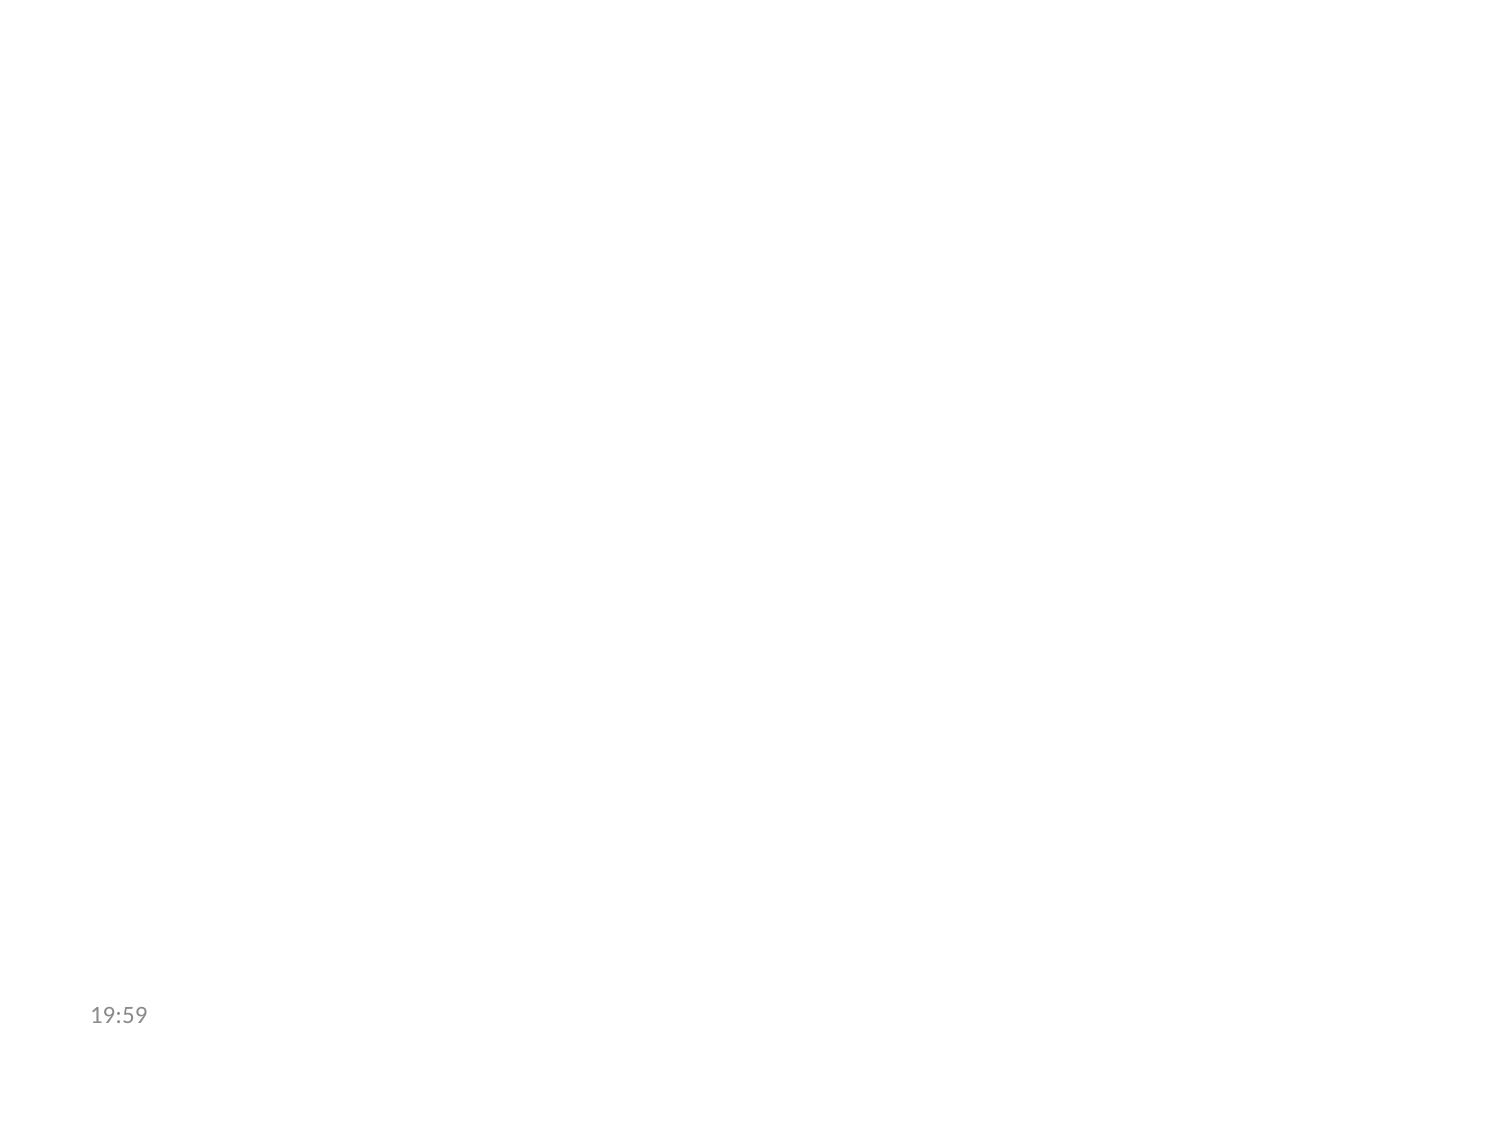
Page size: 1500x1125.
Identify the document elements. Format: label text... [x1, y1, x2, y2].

text_box 15:35 [75, 983, 425, 1044]
